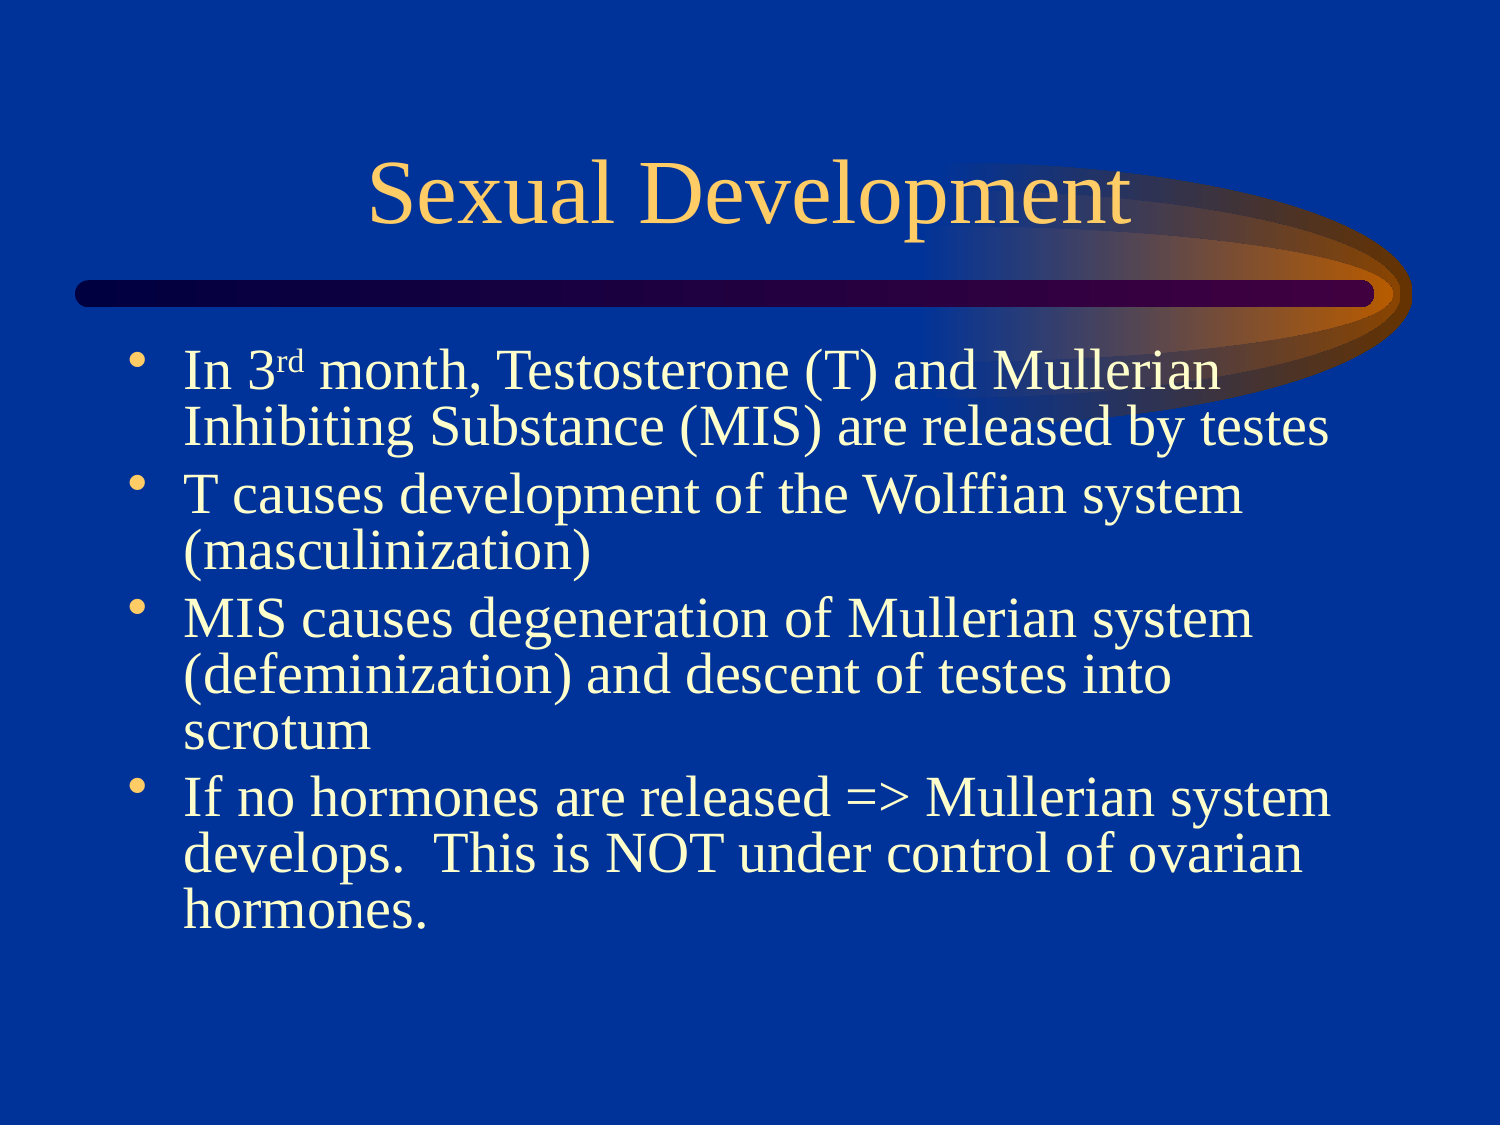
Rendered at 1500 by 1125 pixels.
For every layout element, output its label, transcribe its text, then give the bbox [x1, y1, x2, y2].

list In 3rd month, Testosterone (T) and Mullerian Inhibiting Substance (MIS) are released by testes T causes development of the Wolffian system (masculinization) MIS causes degeneration of Mullerian system (defeminization) and descent of testes into scrotum If no hormones are released => Mullerian system develops. This is NOT under control of ovarian hormones. [112, 337, 1388, 1013]
title Sexual Development [112, 62, 1388, 251]
